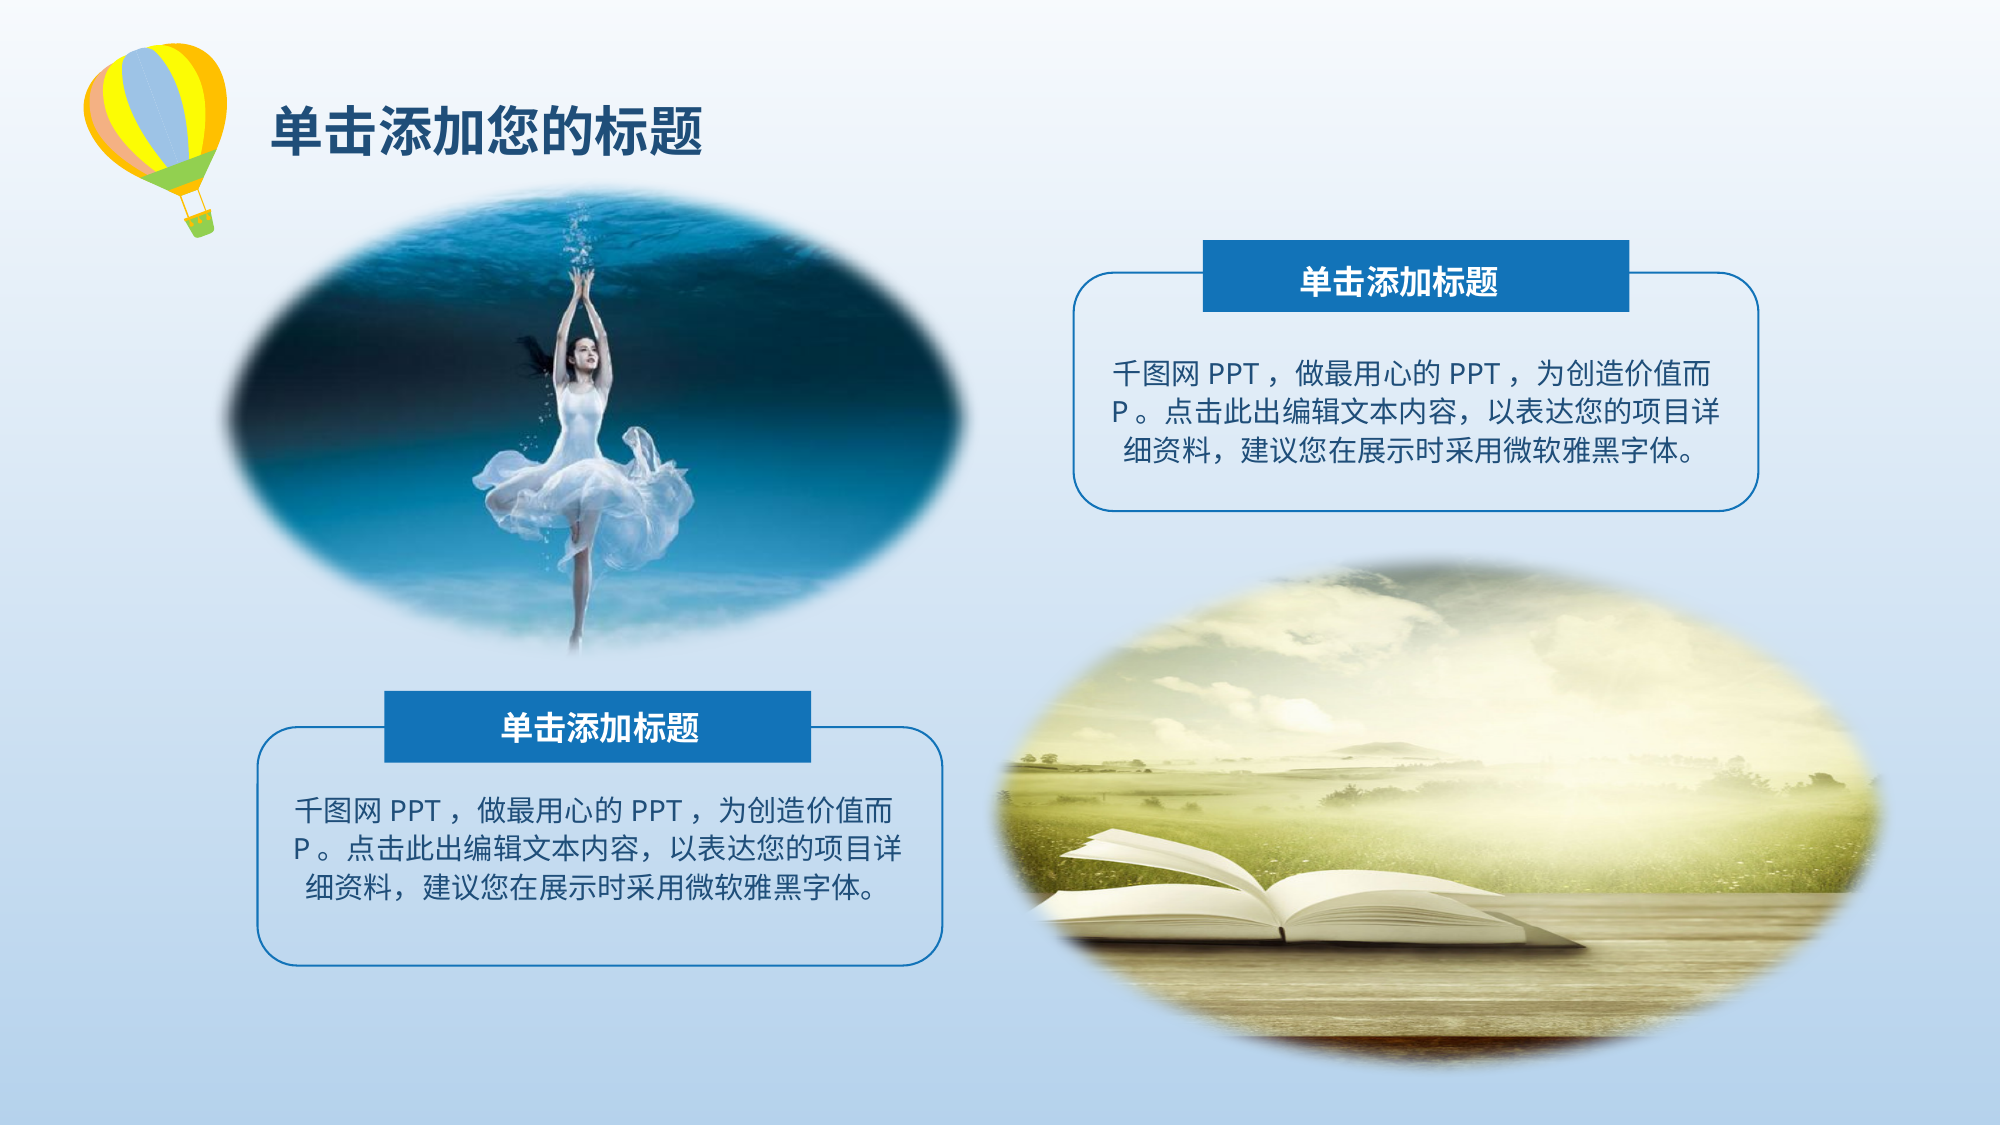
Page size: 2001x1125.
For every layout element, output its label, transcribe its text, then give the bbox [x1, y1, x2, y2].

text_box [256, 726, 944, 967]
text_box 千图网PPT，做最用心的PPT，为创造价值而P。点击此出编辑文本内容，以表达您的项目详细资料，建议您在展示时采用微软雅黑字体。 [266, 781, 930, 912]
text_box 单击添加标题 [403, 699, 797, 755]
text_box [1073, 240, 1759, 512]
text_box [383, 690, 812, 764]
text_box 单击添加您的标题 [254, 89, 861, 170]
picture [209, 177, 1896, 1078]
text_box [87, 38, 252, 242]
